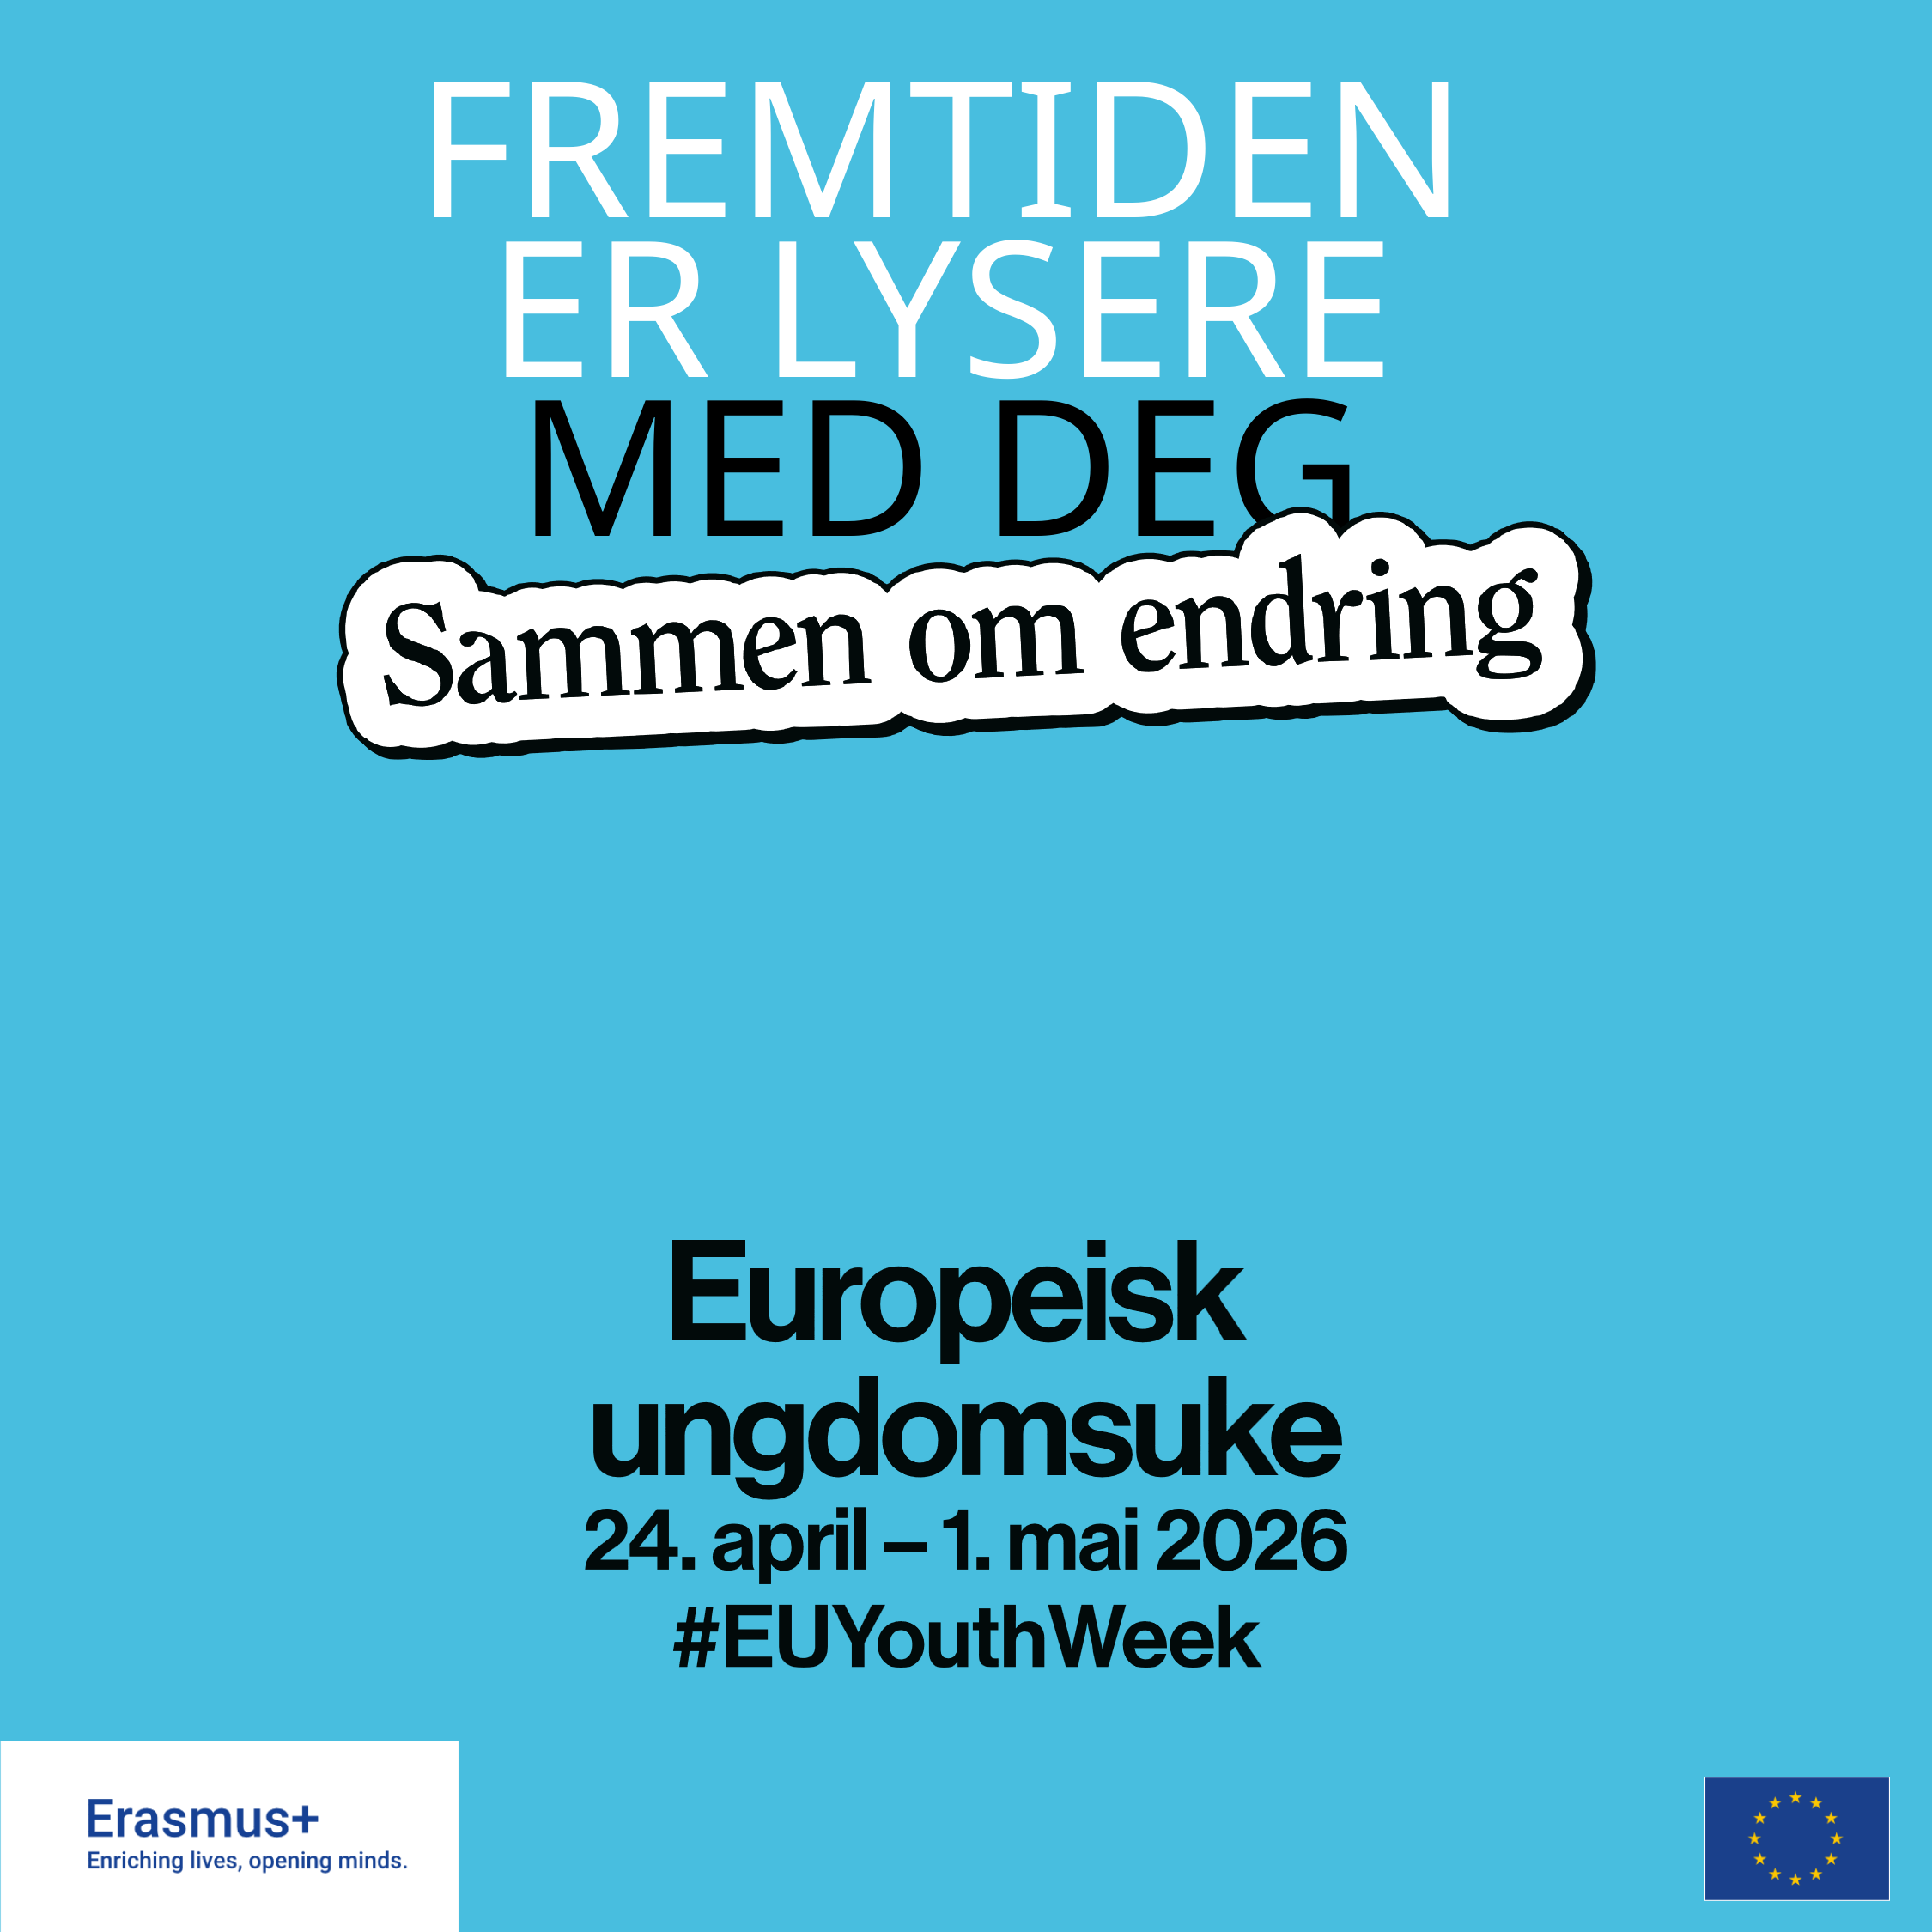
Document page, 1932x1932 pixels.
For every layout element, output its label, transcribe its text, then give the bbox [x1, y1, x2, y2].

text_box FREMTIDEN ER LYSERE MED DEG. [411, 86, 1521, 507]
picture [584, 1240, 1347, 1668]
picture [0, 1741, 459, 1932]
picture [1704, 1776, 1891, 1901]
picture [336, 507, 1596, 760]
